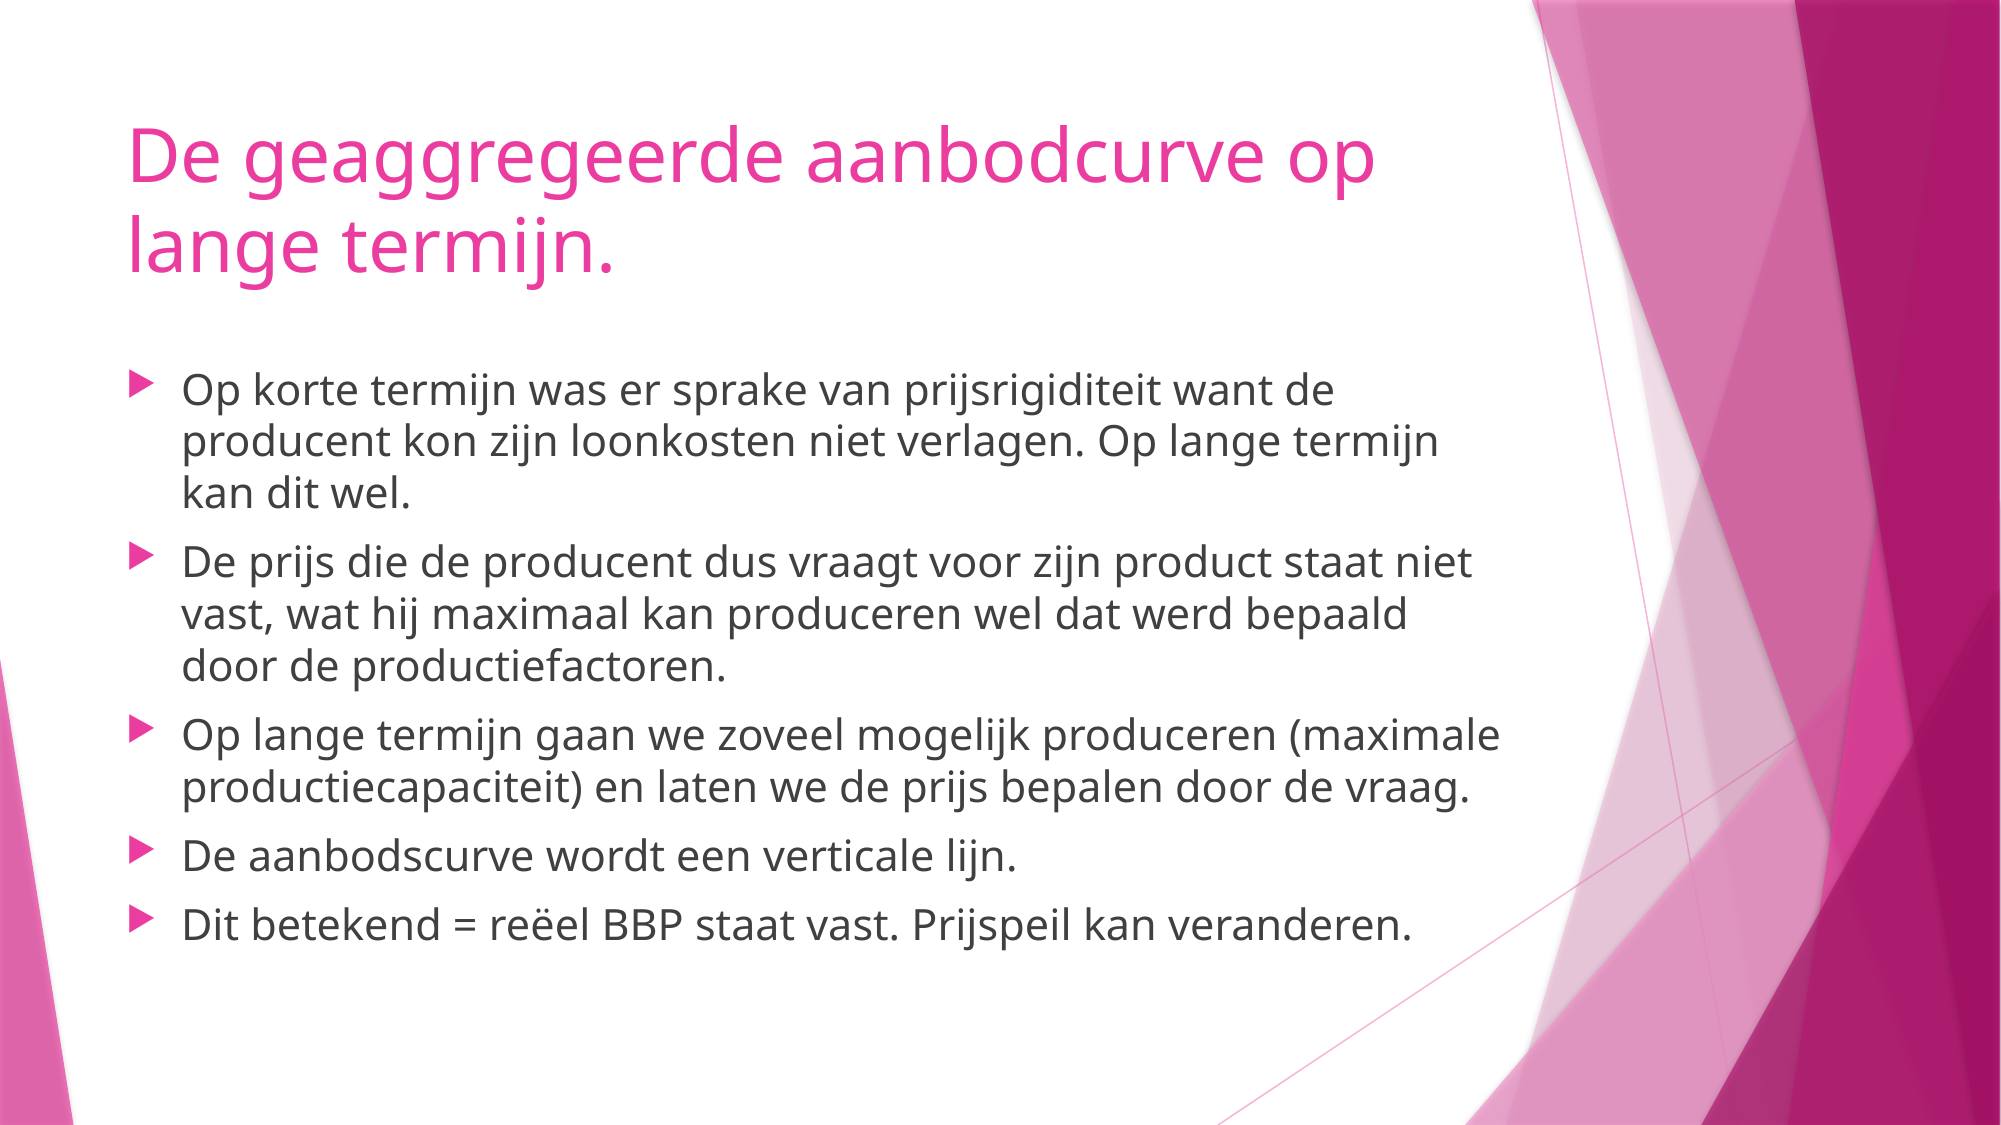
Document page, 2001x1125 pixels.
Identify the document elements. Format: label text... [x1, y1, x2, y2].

list Op korte termijn was er sprake van prijsrigiditeit want de producent kon zijn loonkosten niet verlagen. Op lange termijn kan dit wel. De prijs die de producent dus vraagt voor zijn product staat niet vast, wat hij maximaal kan produceren wel dat werd bepaald door de productiefactoren. Op lange termijn gaan we zoveel mogelijk produceren (maximale productiecapaciteit) en laten we de prijs bepalen door de vraag. De aanbodscurve wordt een verticale lijn. Dit betekend = reëel BBP staat vast. Prijspeil kan veranderen. [111, 354, 1522, 992]
title De geaggregeerde aanbodcurve op lange termijn. [111, 99, 1522, 317]
